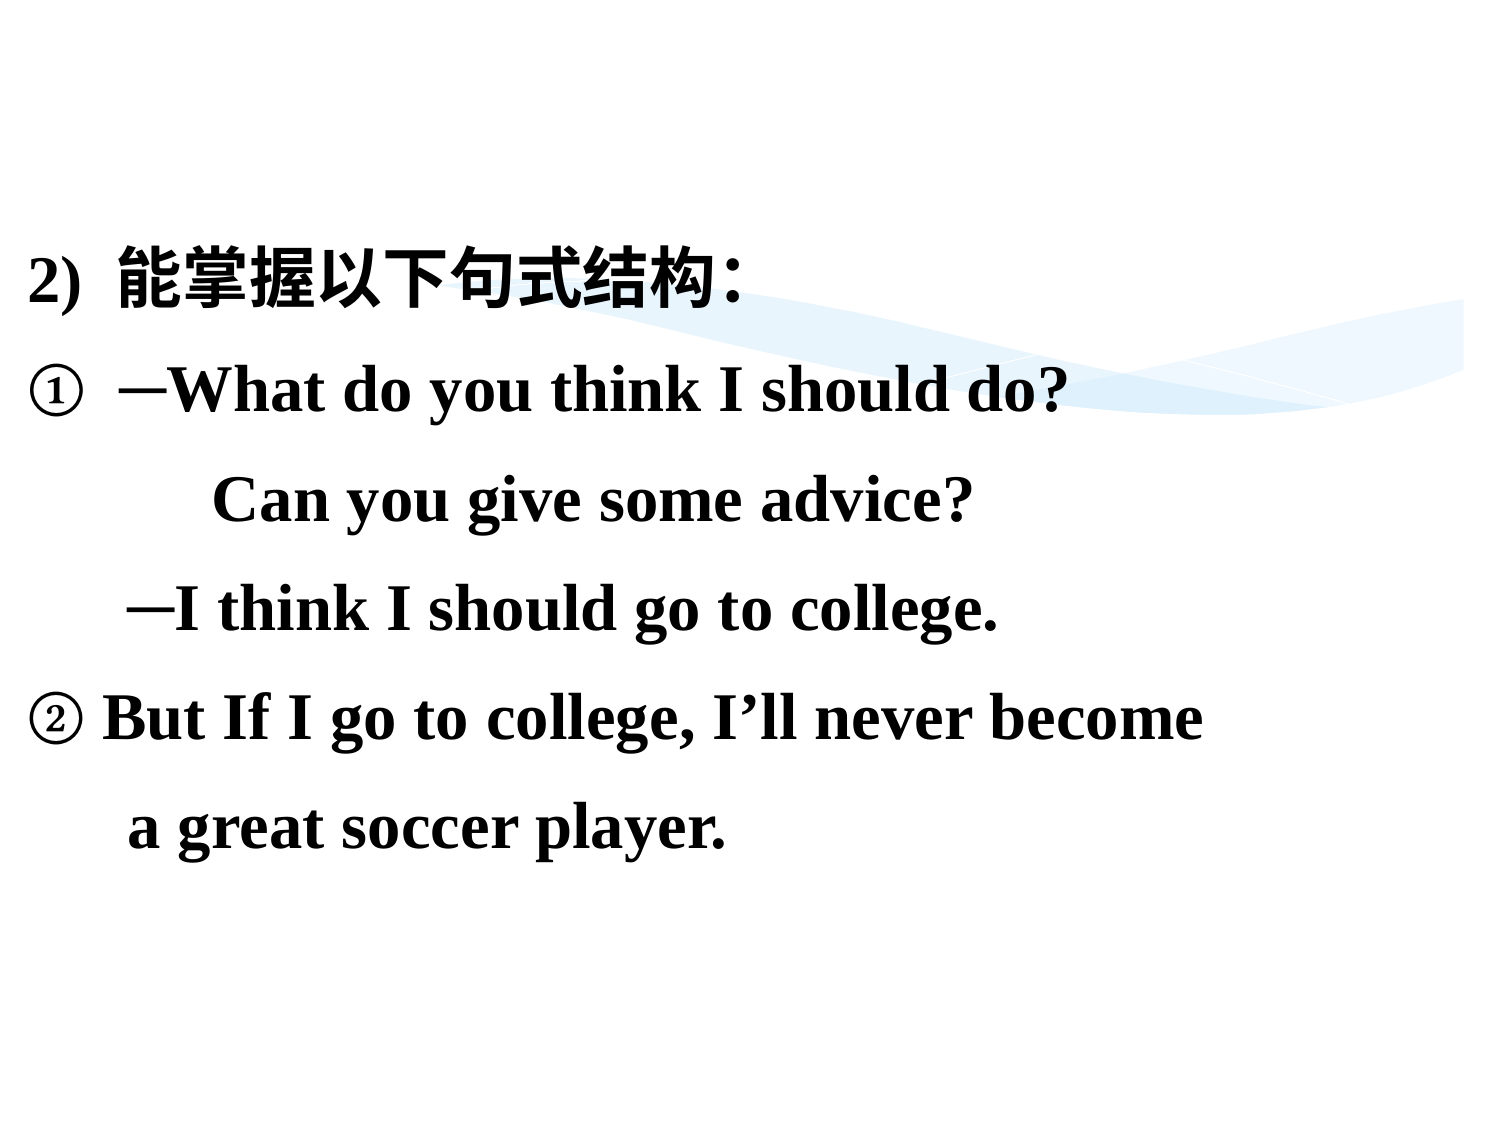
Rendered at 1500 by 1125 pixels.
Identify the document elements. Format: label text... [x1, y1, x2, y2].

text_box 2) 能掌握以下句式结构： ① ─What do you think I should do? Can you give some advice? ─I think I should go to college. ② But If I go to college, I’ll never become a great soccer player. [12, 212, 1475, 1013]
